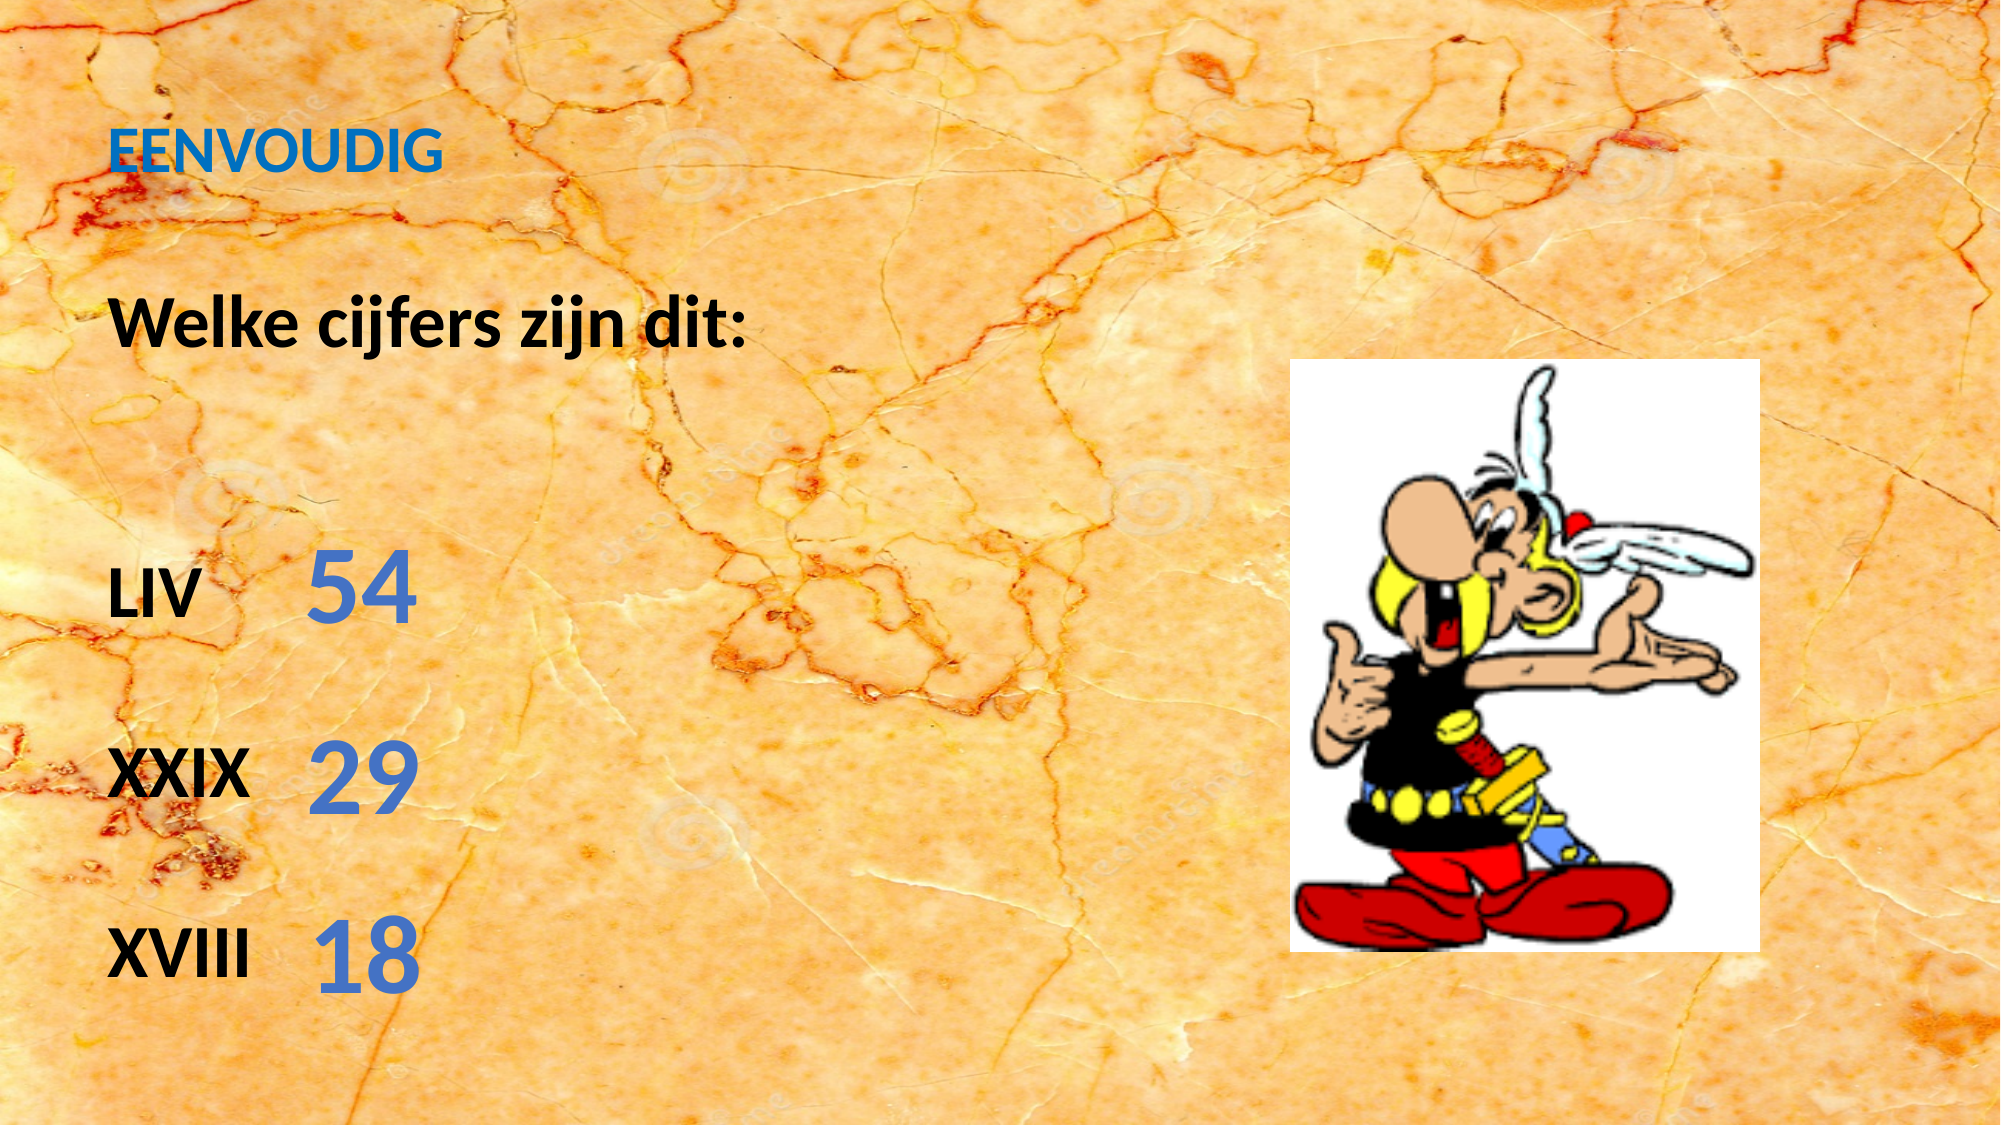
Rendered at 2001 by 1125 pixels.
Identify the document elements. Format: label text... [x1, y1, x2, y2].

picture [0, 0, 2001, 1125]
text_box EENVOUDIG [92, 98, 493, 193]
text_box 18 [293, 873, 438, 1024]
text_box Welke cijfers zijn dit: LIV XXIX XVIII [92, 265, 787, 1001]
text_box 29 [291, 694, 436, 845]
text_box 54 [289, 504, 434, 654]
